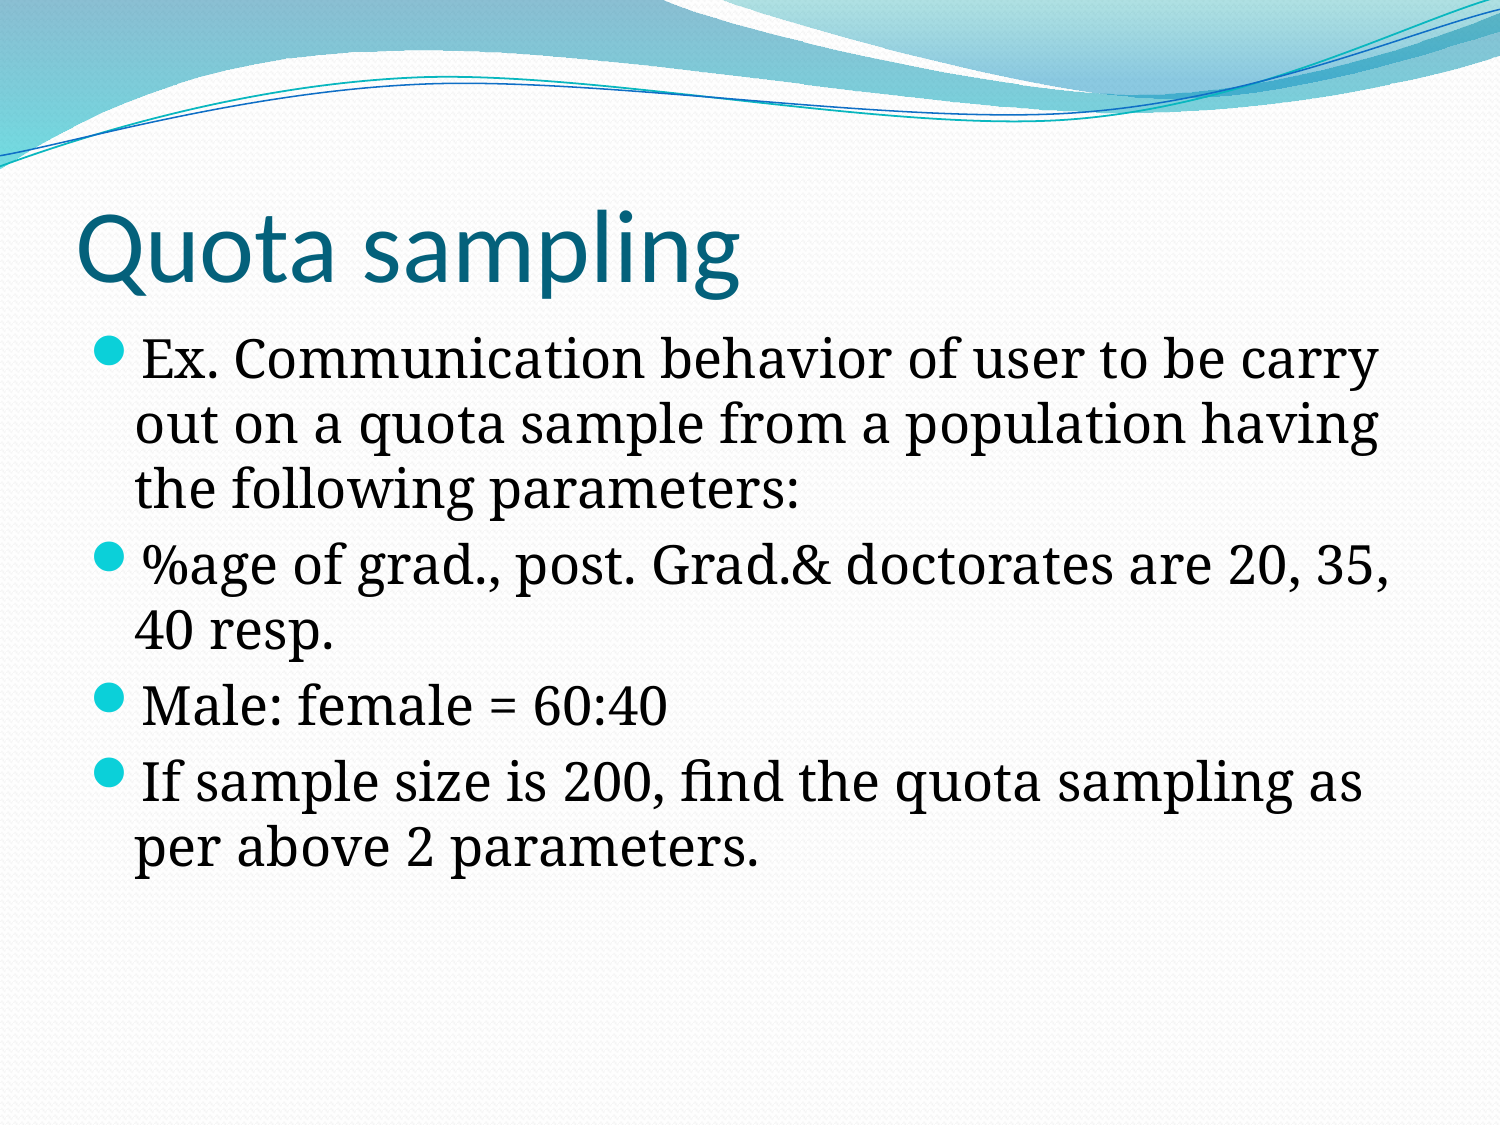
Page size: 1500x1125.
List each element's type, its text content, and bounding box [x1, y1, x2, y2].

list Ex. Communication behavior of user to be carry out on a quota sample from a population having the following parameters: %age of grad., post. Grad.& doctorates are 20, 35, 40 resp. Male: female = 60:40 If sample size is 200, find the quota sampling as per above 2 parameters. [75, 317, 1425, 1038]
title Quota sampling [75, 115, 1425, 303]
